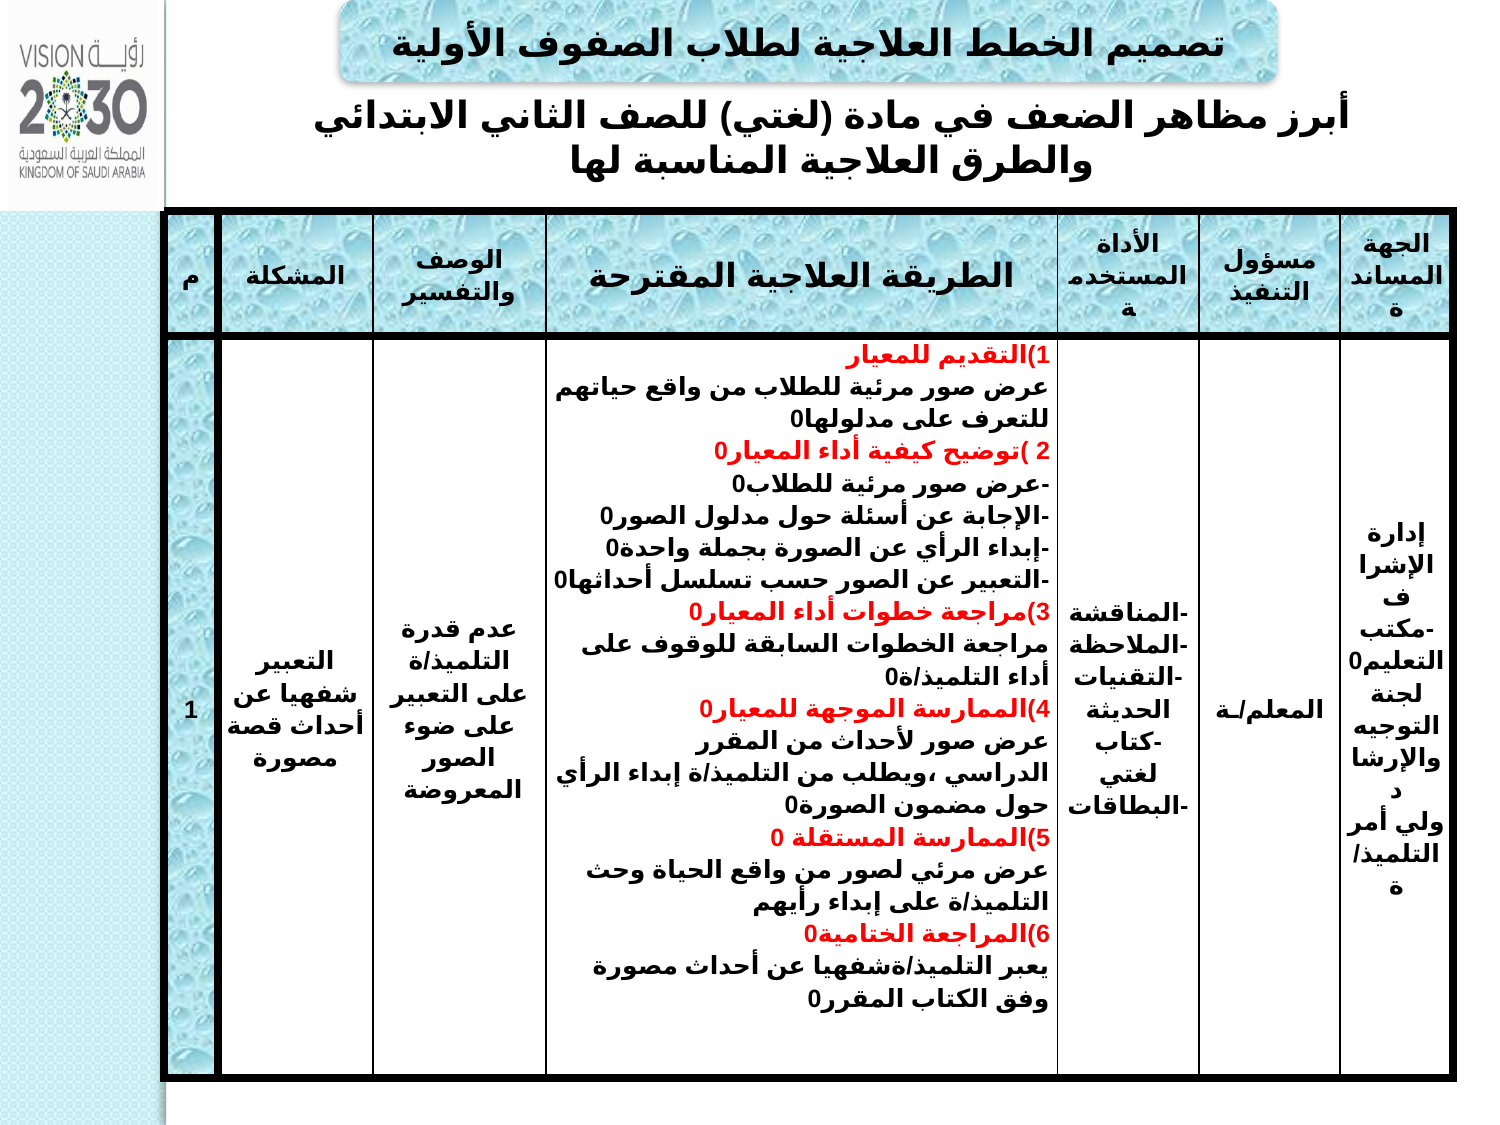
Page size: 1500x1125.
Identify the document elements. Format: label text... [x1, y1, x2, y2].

text_box تصميم الخطط العلاجية لطلاب الصفوف الأولية [339, 0, 1297, 83]
table_cell التعبير شفهيا عن أحداث قصة مصورة [222, 340, 372, 1074]
table_header الجهة المساندة [1341, 215, 1449, 332]
table_cell عدم قدرة التلميذ/ة على التعبير على ضوء الصور المعروضة [374, 340, 545, 1074]
table_cell 1 [168, 340, 214, 1074]
table_cell -المناقشة -الملاحظة -التقنيات الحديثة -كتاب لغتي -البطاقات [1058, 340, 1198, 1074]
table_header مسؤول التنفيذ [1200, 234, 1339, 332]
table_header المشكلة [222, 215, 372, 332]
table_header م [168, 215, 214, 332]
table_header الأداة المستخدمة [1058, 234, 1198, 332]
table_cell 1)التقديم للمعيار عرض صور مرئية للطلاب من واقع حياتهم للتعرف على مدلولها0 2 )توضيح كيفية أداء المعيار0 -عرض صور مرئية للطلاب0 -الإجابة عن أسئلة حول مدلول الصور0 -إبداء الرأي عن الصورة بجملة واحدة0 -التعبير عن الصور حسب تسلسل أحداثها0 3)مراجعة خطوات أداء المعيار0 مراجعة الخطوات السابقة للوقوف على أداء التلميذ/ة0 4)الممارسة الموجهة للمعيار0 عرض صور لأحداث من المقرر الدراسي ،ويطلب من التلميذ/ة إبداء الرأي حول مضمون الصورة0 5)الممارسة المستقلة 0 عرض مرئي لصور من واقع الحياة وحث التلميذ/ة على إبداء رأيهم 6)المراجعة الختامية0 يعبر التلميذ/ةشفهيا عن أحداث مصورة وفق الكتاب المقرر0 [547, 340, 1057, 1074]
table_cell المعلم/ـة [1200, 340, 1339, 1074]
table_cell إدارة الإشراف -مكتب التعليم0 لجنة التوجيه والإرشاد ولي أمر التلميذ/ة [1341, 340, 1449, 1074]
table_header الوصف والتفسير [374, 234, 545, 332]
table_header الطريقة العلاجية المقترحة [547, 234, 1057, 332]
text_box أبرز مظاهر الضعف في مادة (لغتي) للصف الثاني الابتدائي والطرق العلاجية المناسبة لها [246, 83, 1418, 234]
picture [0, 0, 165, 211]
